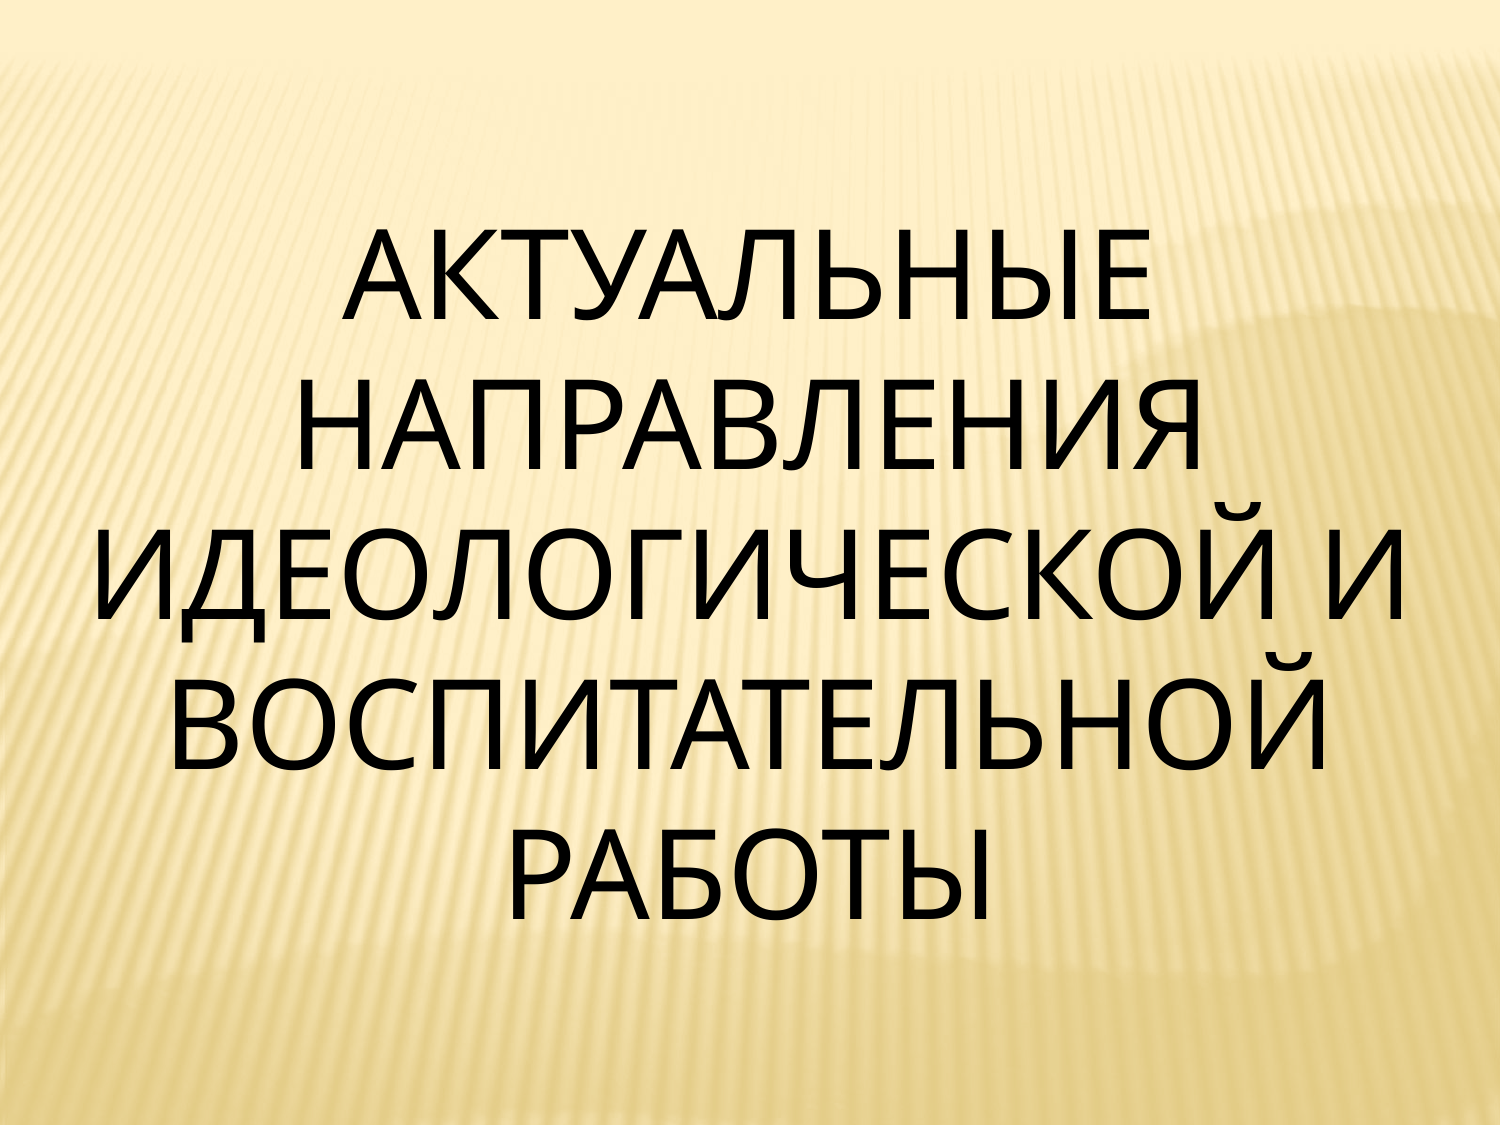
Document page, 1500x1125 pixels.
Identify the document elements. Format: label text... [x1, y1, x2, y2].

text_box АКТУАЛЬНЫЕ НАПРАВЛЕНИЯ ИДЕОЛОГИЧЕСКОЙ И ВОСПИТАТЕЛЬНОЙ РАБОТЫ [0, 187, 1500, 953]
